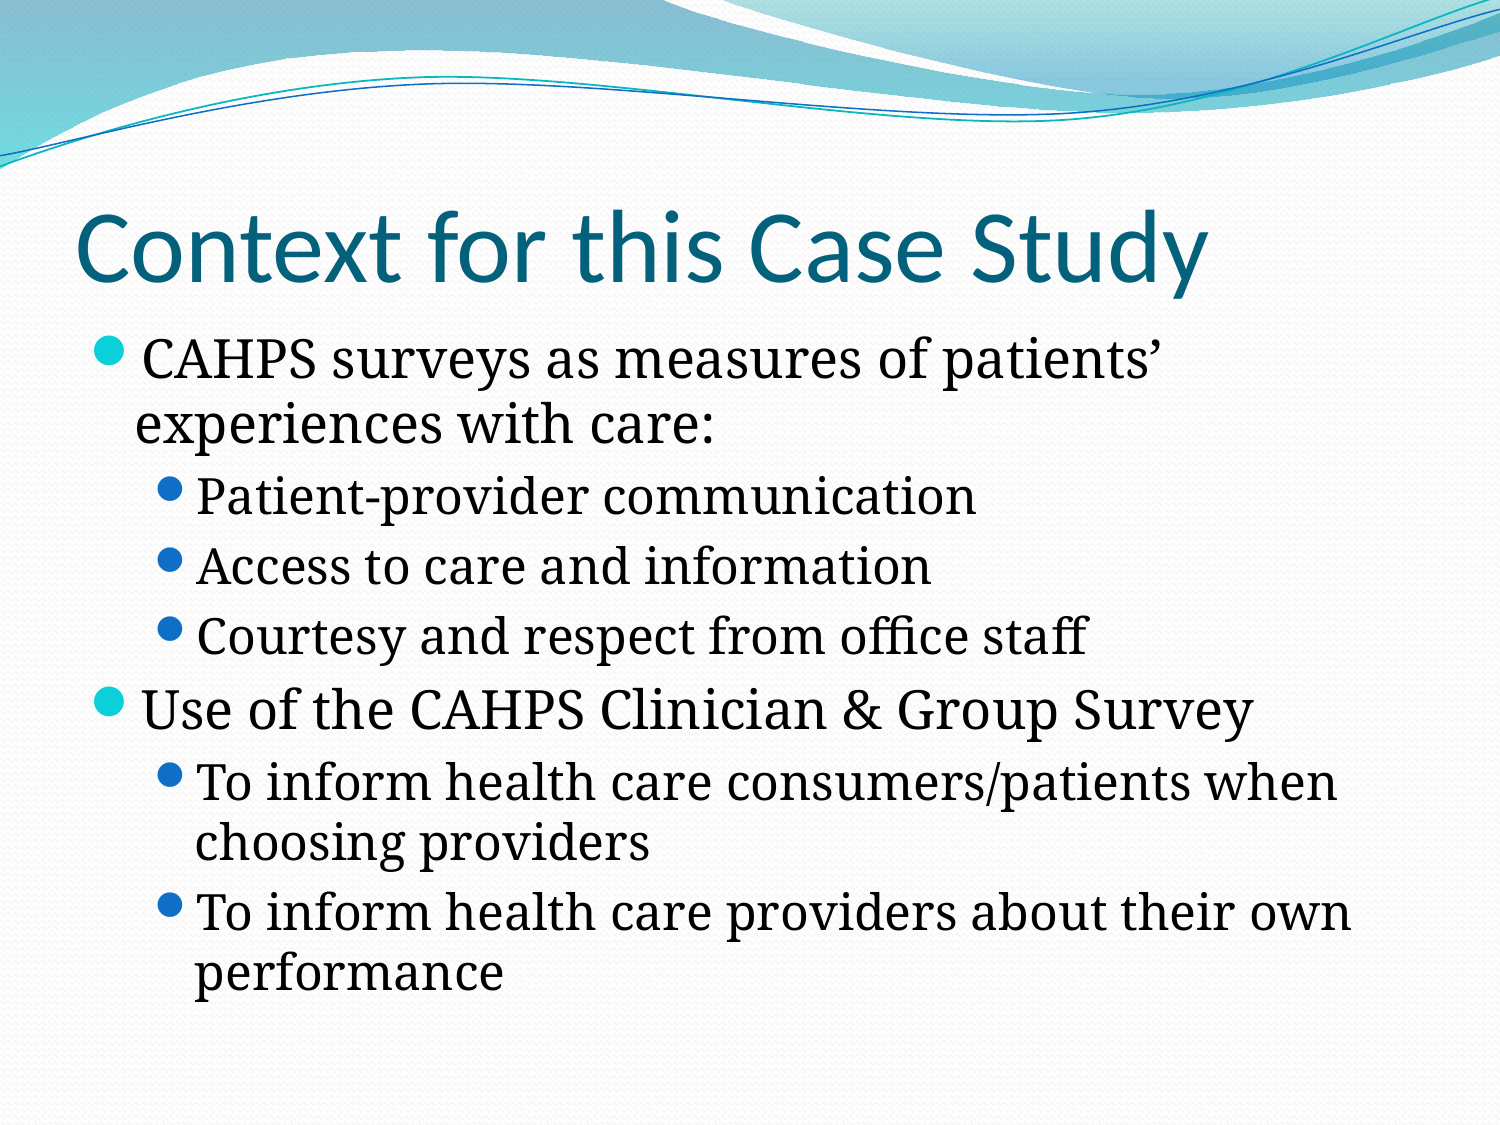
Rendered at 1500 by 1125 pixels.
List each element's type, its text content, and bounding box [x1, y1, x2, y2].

list CAHPS surveys as measures of patients’ experiences with care: Patient-provider communication Access to care and information Courtesy and respect from office staff Use of the CAHPS Clinician & Group Survey To inform health care consumers/patients when choosing providers To inform health care providers about their own performance [75, 317, 1425, 1038]
title Context for this Case Study [75, 115, 1425, 303]
